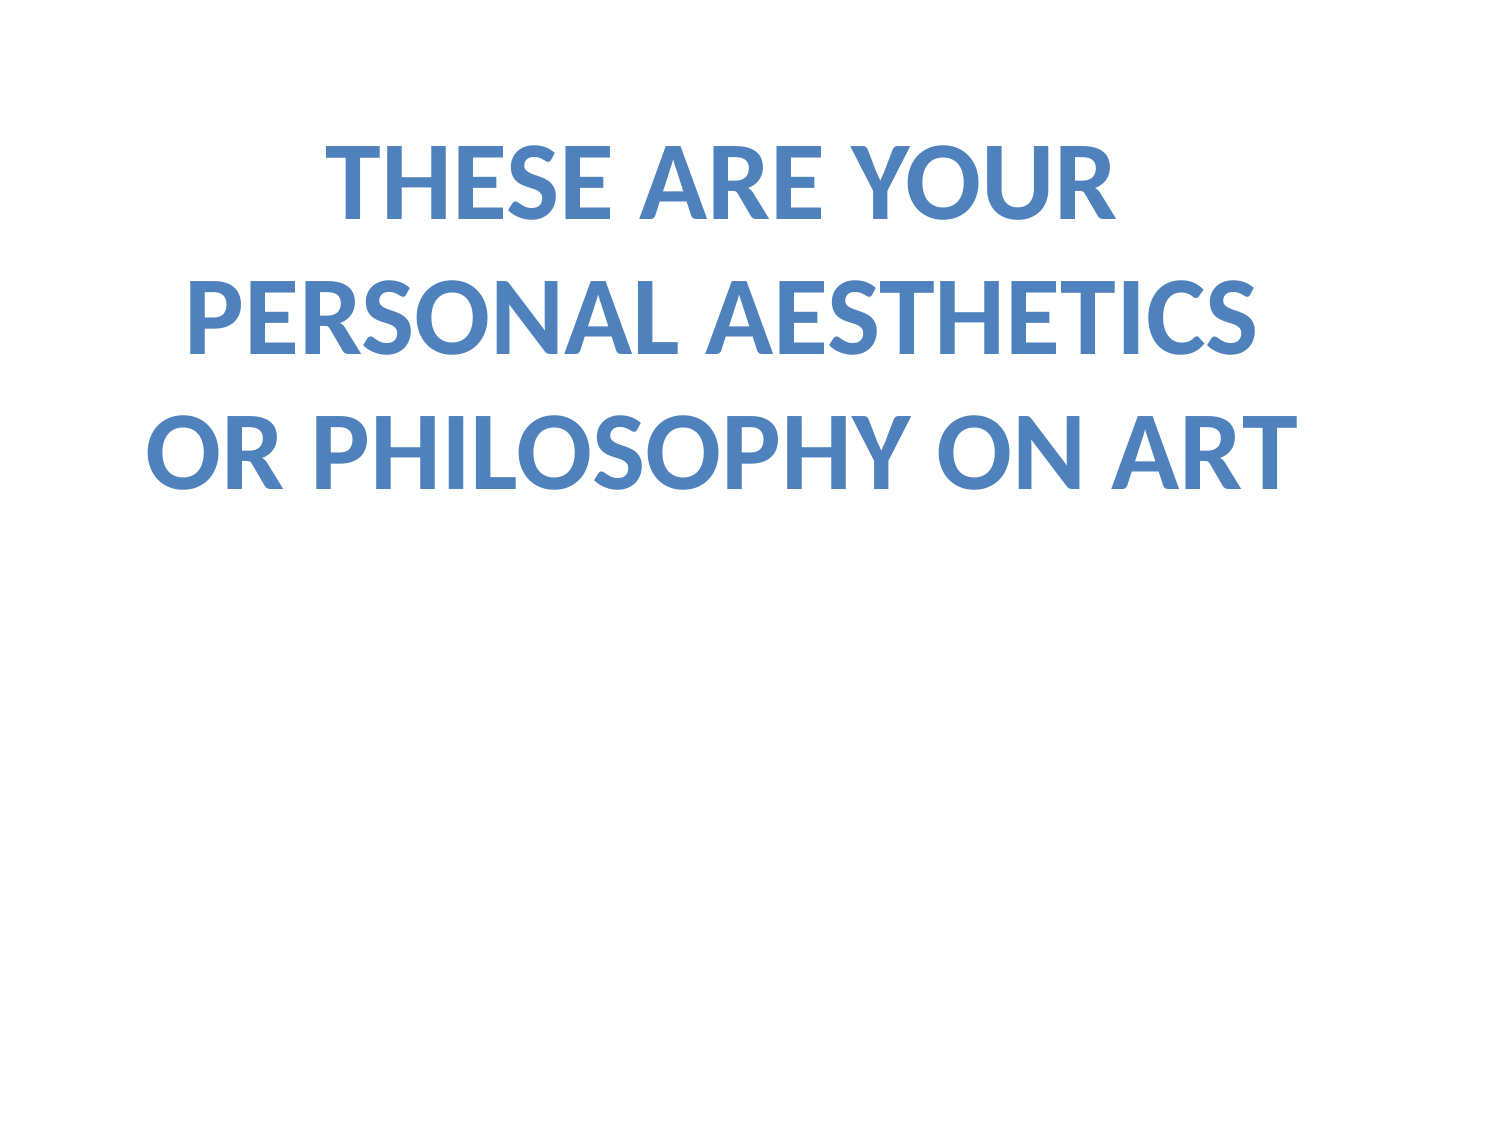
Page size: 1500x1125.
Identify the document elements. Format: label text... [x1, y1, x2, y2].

text_box These are Your Personal aesthetics Or philosophy on art [130, 99, 1315, 520]
